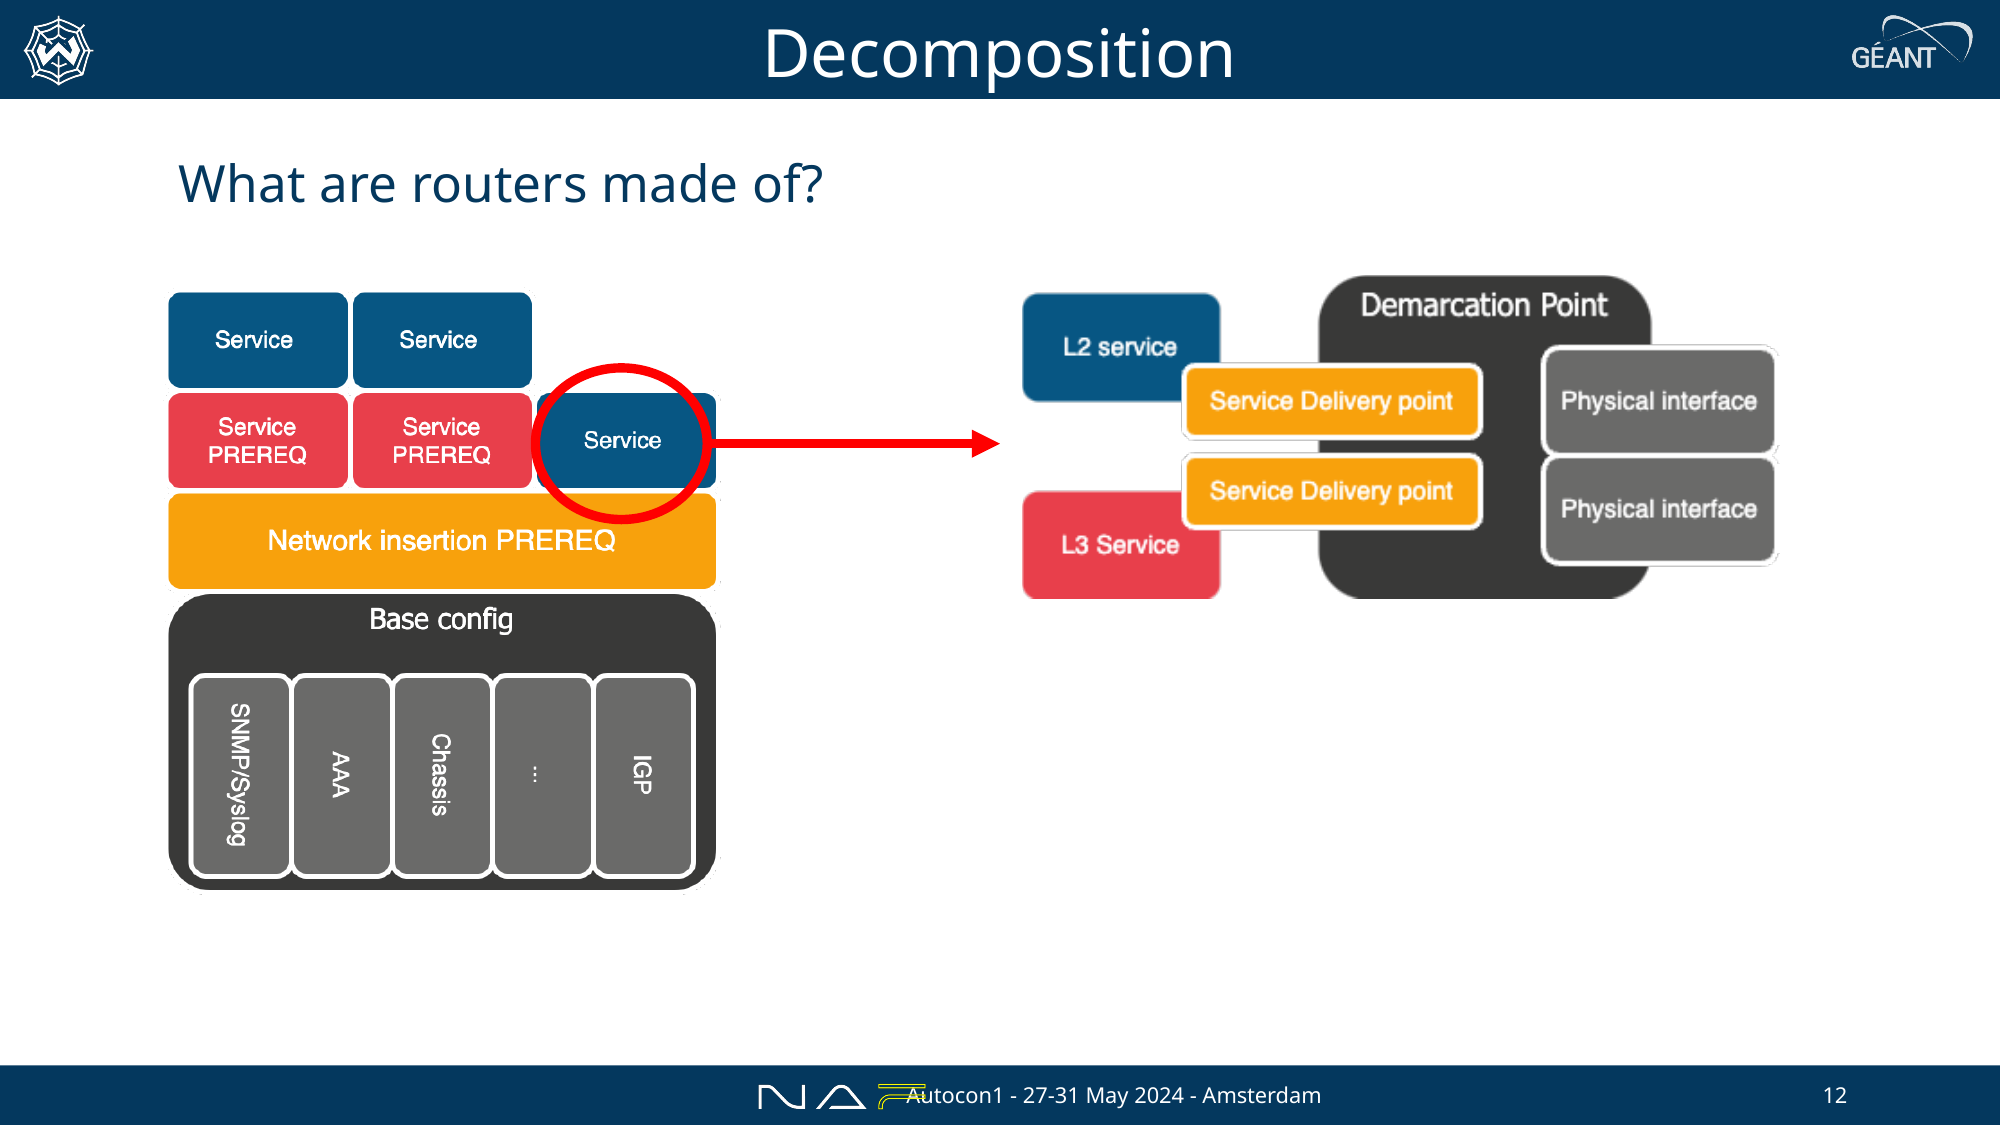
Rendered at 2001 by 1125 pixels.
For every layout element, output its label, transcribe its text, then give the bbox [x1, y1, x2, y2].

picture [163, 286, 722, 895]
title Decomposition [301, 0, 1699, 112]
slide_number 12 [1412, 1082, 1863, 1110]
picture [1021, 275, 1780, 600]
picture [1852, 15, 1973, 69]
text_box What are routers made of? [163, 150, 1787, 222]
footer Autocon1 - 27-31 May 2024 - Amsterdam [662, 1082, 1338, 1110]
picture [0, 0, 117, 109]
